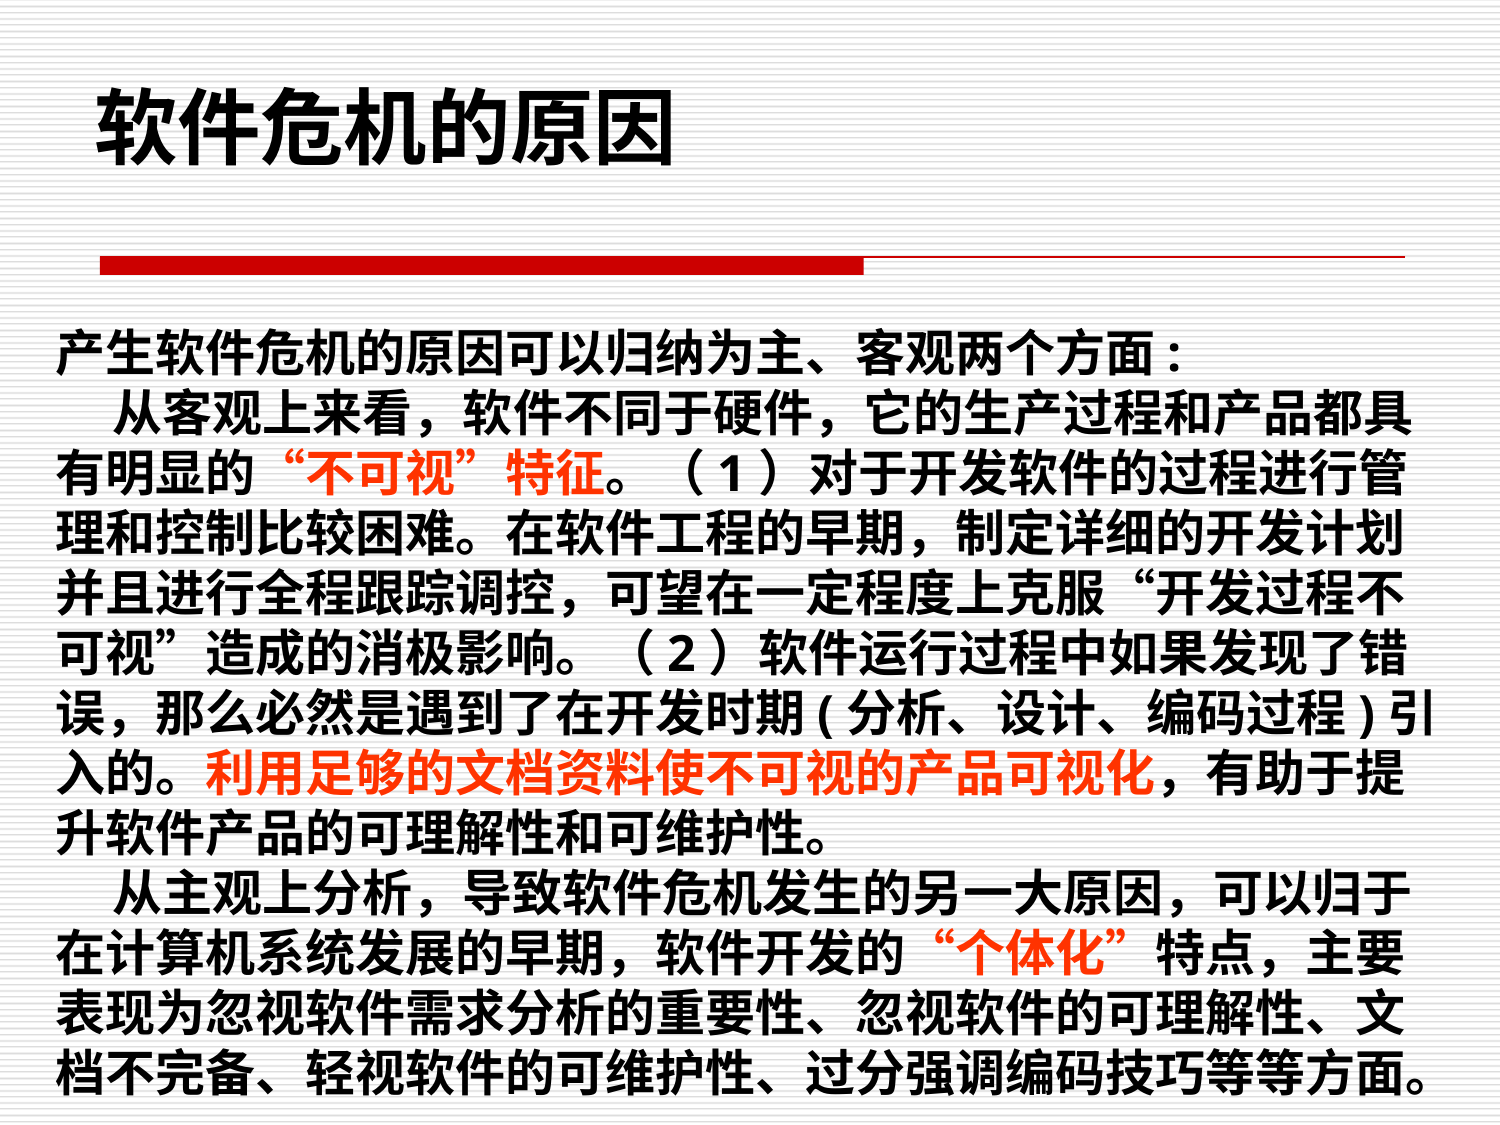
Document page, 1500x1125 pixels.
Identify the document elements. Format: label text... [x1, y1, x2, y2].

text_box 产生软件危机的原因可以归纳为主、客观两个方面: 从客观上来看，软件不同于硬件，它的生产过程和产品都具有明显的“不可视”特征。（1）对于开发软件的过程进行管理和控制比较困难。在软件工程的早期，制定详细的开发计划并且进行全程跟踪调控，可望在一定程度上克服“开发过程不可视”造成的消极影响。（2）软件运行过程中如果发现了错误，那么必然是遇到了在开发时期(分析、设计、编码过程)引入的。利用足够的文档资料使不可视的产品可视化，有助于提升软件产品的可理解性和可维护性。 从主观上分析，导致软件危机发生的另一大原因，可以归于在计算机系统发展的早期，软件开发的“个体化”特点，主要表现为忽视软件需求分析的重要性、忽视软件的可理解性、文档不完备、轻视软件的可维护性、过分强调编码技巧等等方面。 [41, 314, 1467, 1109]
text_box 软件危机的原因 [79, 67, 693, 183]
picture [0, 0, 1500, 1125]
